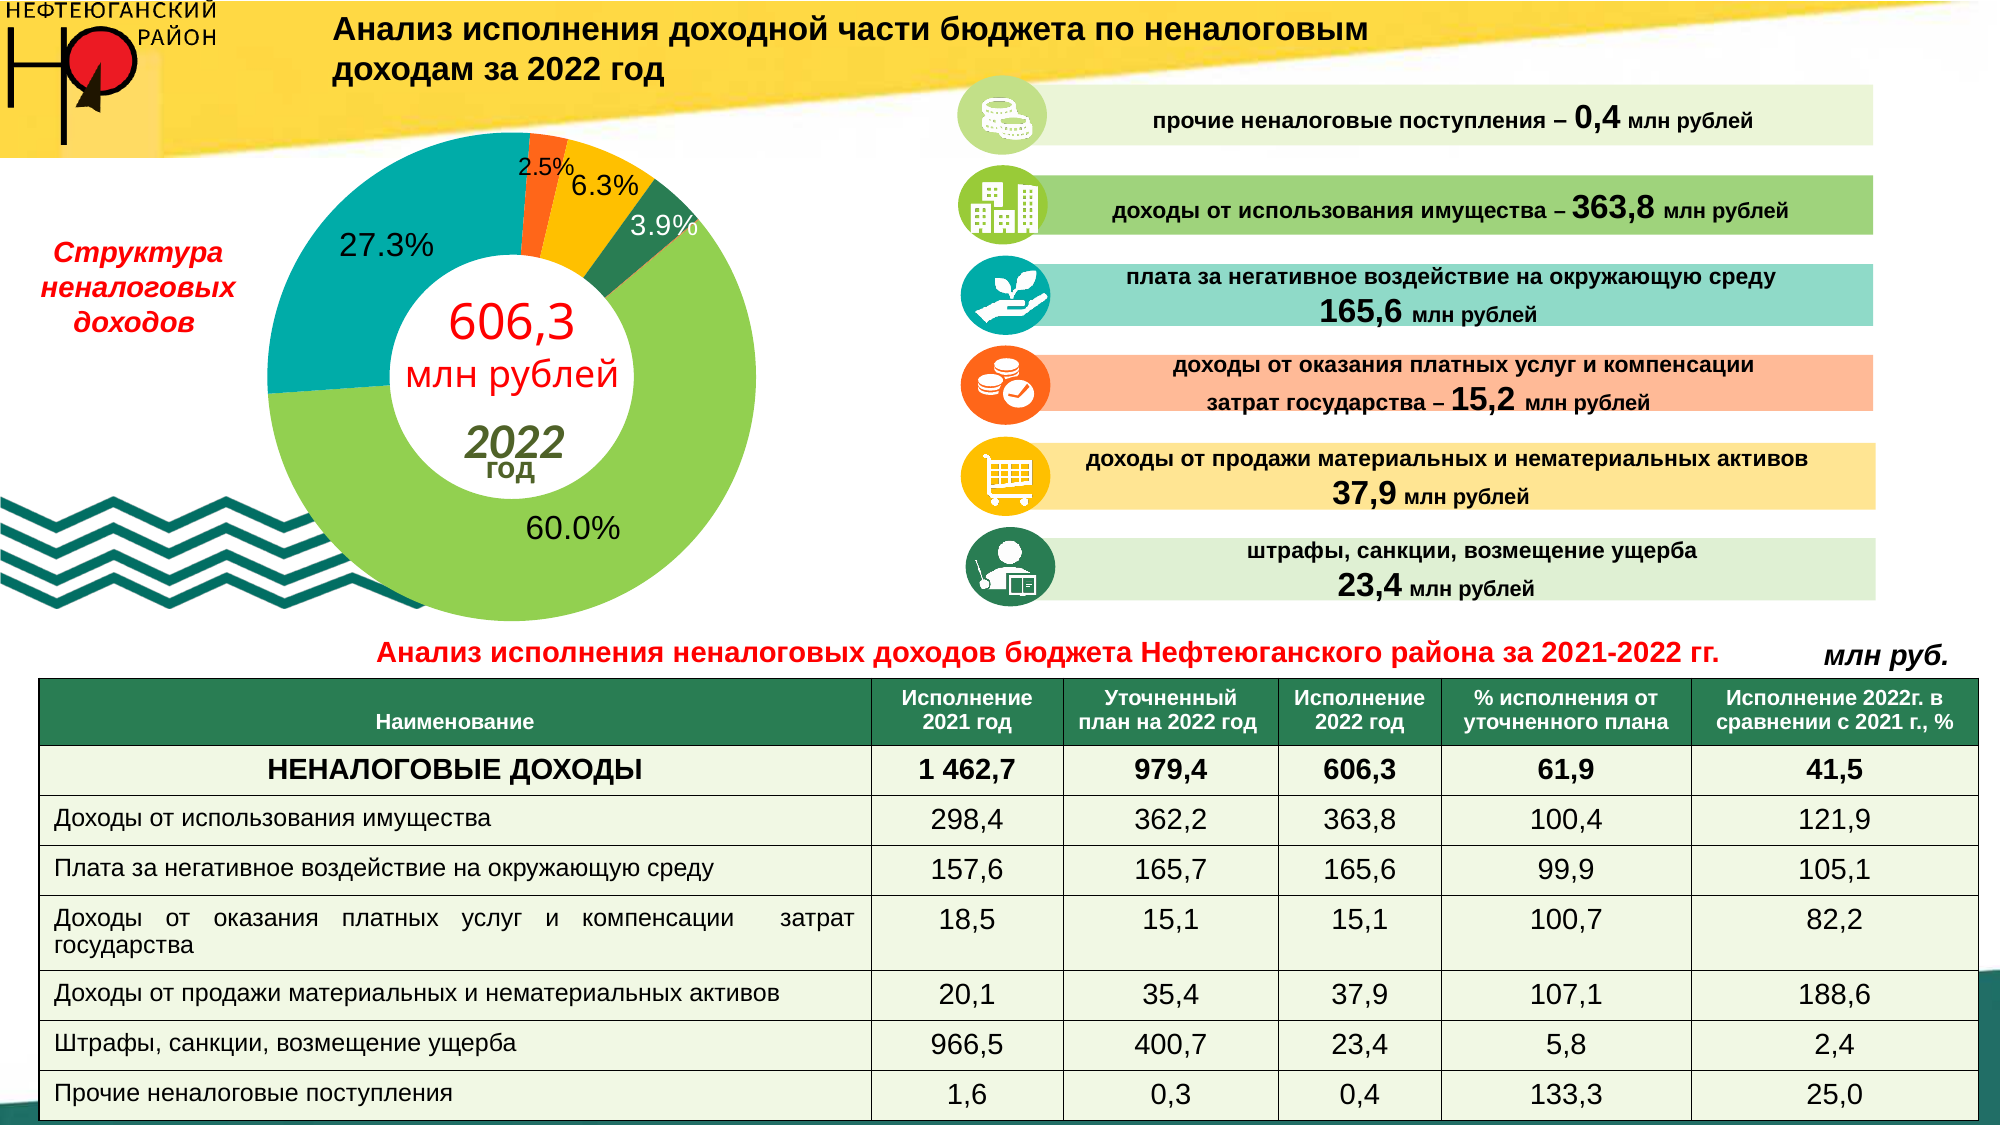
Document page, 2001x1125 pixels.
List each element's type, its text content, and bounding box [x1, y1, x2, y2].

picture [0, 496, 152, 609]
table_cell 99,9 [1442, 846, 1691, 886]
table_cell 165,6 [1279, 846, 1441, 886]
table_cell 121,9 [1692, 796, 1978, 845]
table_cell НЕНАЛОГОВЫЕ ДОХОДЫ [40, 746, 871, 795]
text_box Анализ исполнения неналоговых доходов бюджета Нефтеюганского района за 2021-2022 гг. [357, 625, 1748, 676]
table_cell 362,2 [1064, 796, 1278, 845]
table_header Исполнение 2022г. в сравнении с 2021 г., % [1692, 679, 1978, 745]
text_box млн руб. [1809, 629, 1990, 680]
table_cell 606,3 [1279, 746, 1441, 795]
table_cell 100,4 [1442, 796, 1691, 845]
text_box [0, 886, 2000, 1125]
table_cell 41,5 [1692, 746, 1978, 795]
table_header Исполнение 2022 год [1279, 679, 1441, 745]
table_cell 979,4 [1064, 746, 1278, 795]
text_box Структура неналоговых доходов [23, 226, 152, 346]
table_cell Плата за негативное воздействие на окружающую среду [40, 846, 871, 886]
table_header Исполнение 2021 год [872, 679, 1063, 745]
table_cell 61,9 [1442, 746, 1691, 795]
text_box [960, 78, 1876, 604]
table_cell 298,4 [872, 796, 1063, 845]
table_cell 157,6 [872, 846, 1063, 886]
table_cell 1 462,7 [872, 746, 1063, 795]
table_header Уточненный план на 2022 год [1064, 679, 1278, 745]
table_cell Доходы от использования имущества [40, 796, 871, 845]
picture [0, 0, 2000, 158]
table_header Наименование [40, 679, 871, 745]
table_cell 105,1 [1692, 846, 1978, 886]
chart [152, 132, 871, 622]
table_cell 363,8 [1279, 796, 1441, 845]
table_header % исполнения от уточненного плана [1442, 679, 1691, 745]
table_cell 165,7 [1064, 846, 1278, 886]
